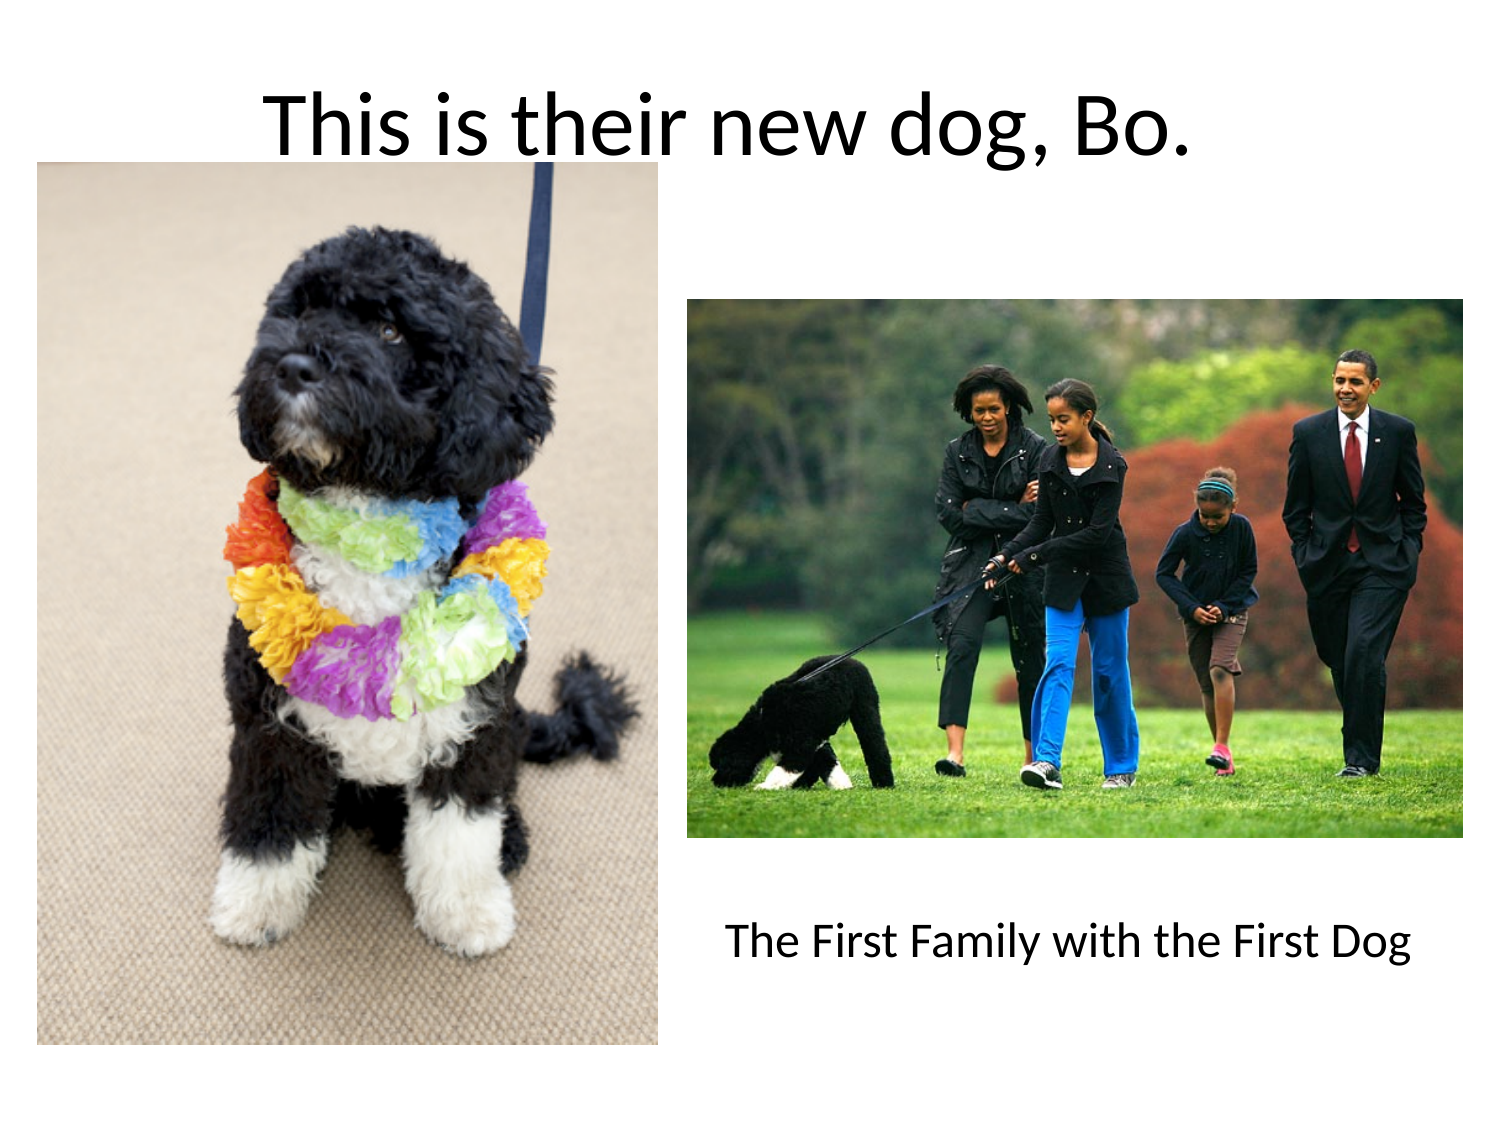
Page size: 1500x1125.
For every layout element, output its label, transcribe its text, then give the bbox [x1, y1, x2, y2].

picture [687, 299, 1464, 838]
title This is their new dog, Bo. [75, 24, 1425, 213]
text_box The First Family with the First Dog [687, 899, 1438, 975]
picture [37, 162, 658, 1045]
